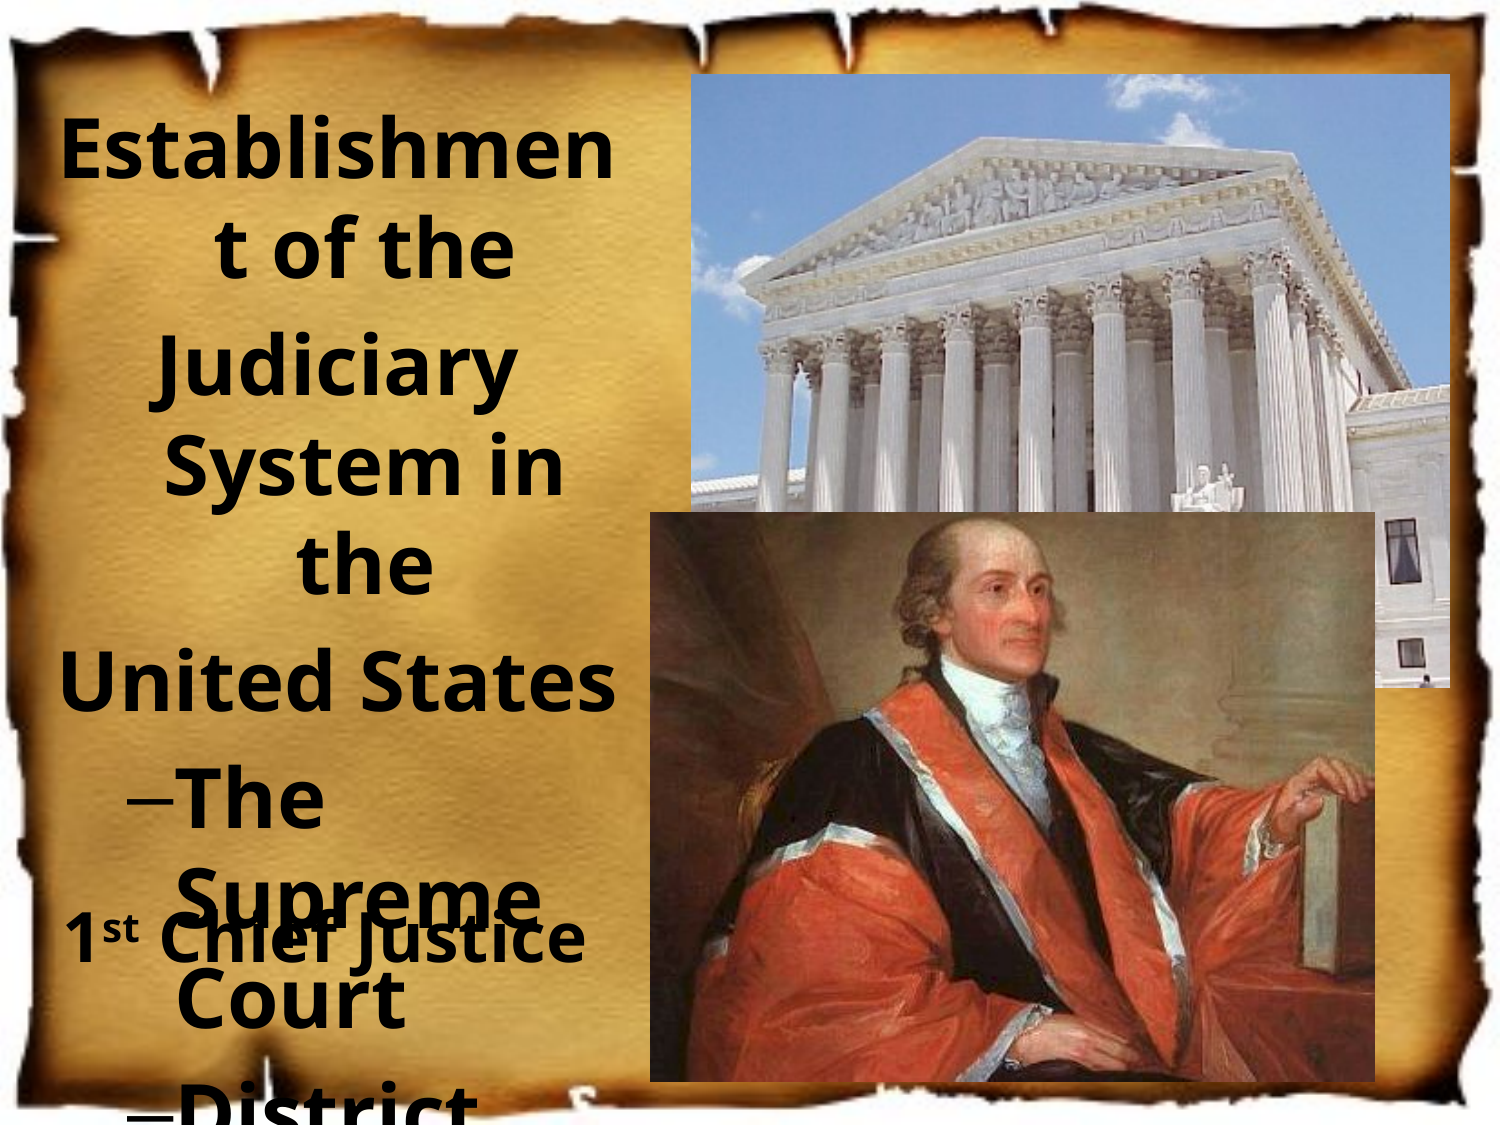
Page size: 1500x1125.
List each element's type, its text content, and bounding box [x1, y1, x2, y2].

list Establishment of the Judiciary System in the United States The Supreme Court District Courts Circuit Courts [37, 87, 638, 850]
picture [0, 0, 1500, 1125]
title 1st Chief Justice [37, 862, 613, 1008]
